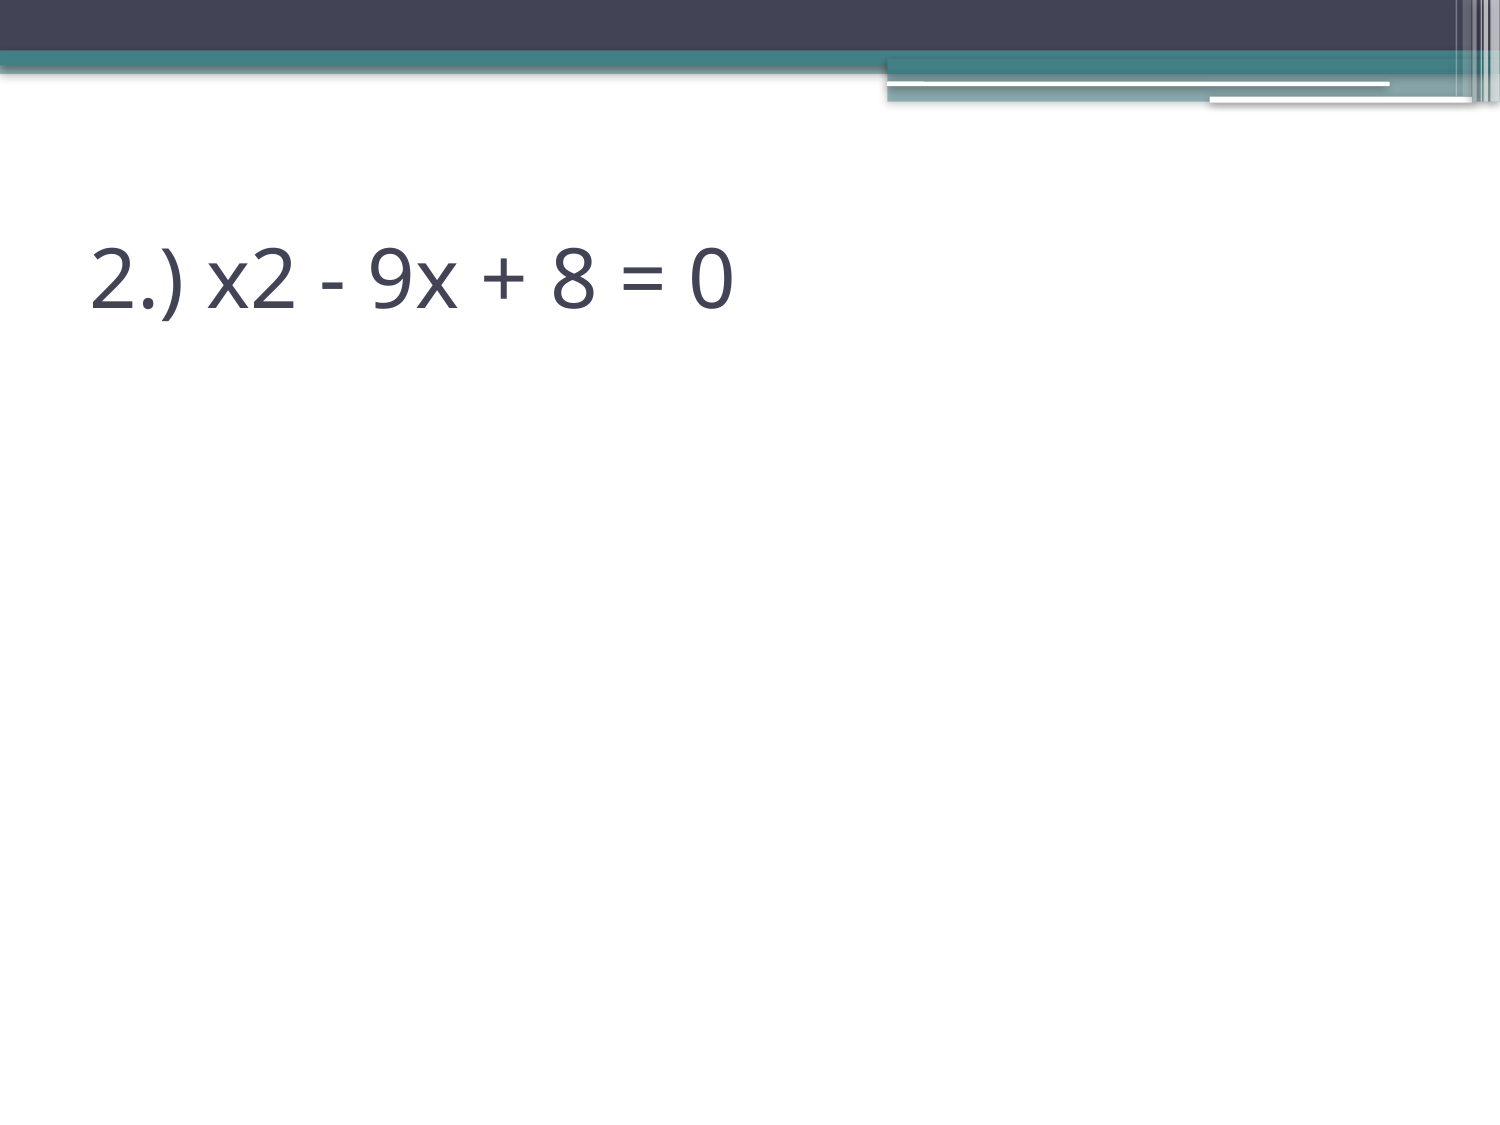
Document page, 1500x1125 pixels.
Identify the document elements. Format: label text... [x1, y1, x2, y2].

title 2.) x2 - 9x + 8 = 0 [75, 187, 1425, 363]
